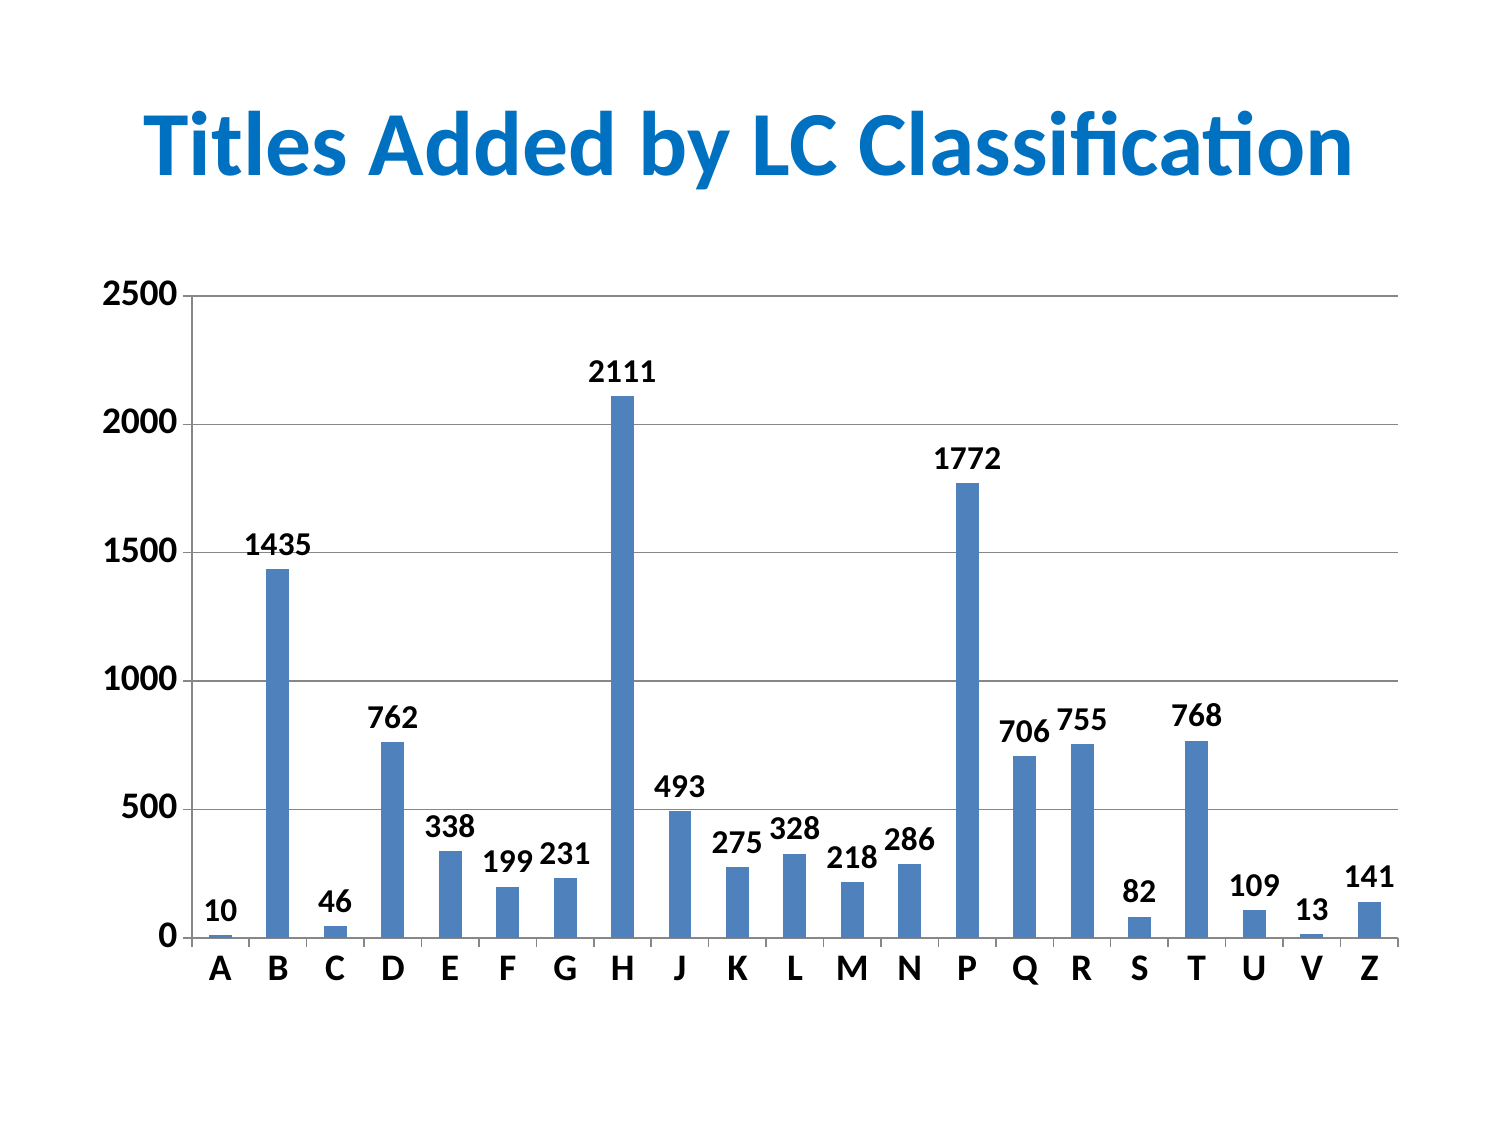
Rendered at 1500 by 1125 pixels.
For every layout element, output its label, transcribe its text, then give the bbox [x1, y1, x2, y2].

title Titles Added by LC Classification [75, 45, 1425, 233]
chart [74, 262, 1426, 1006]
